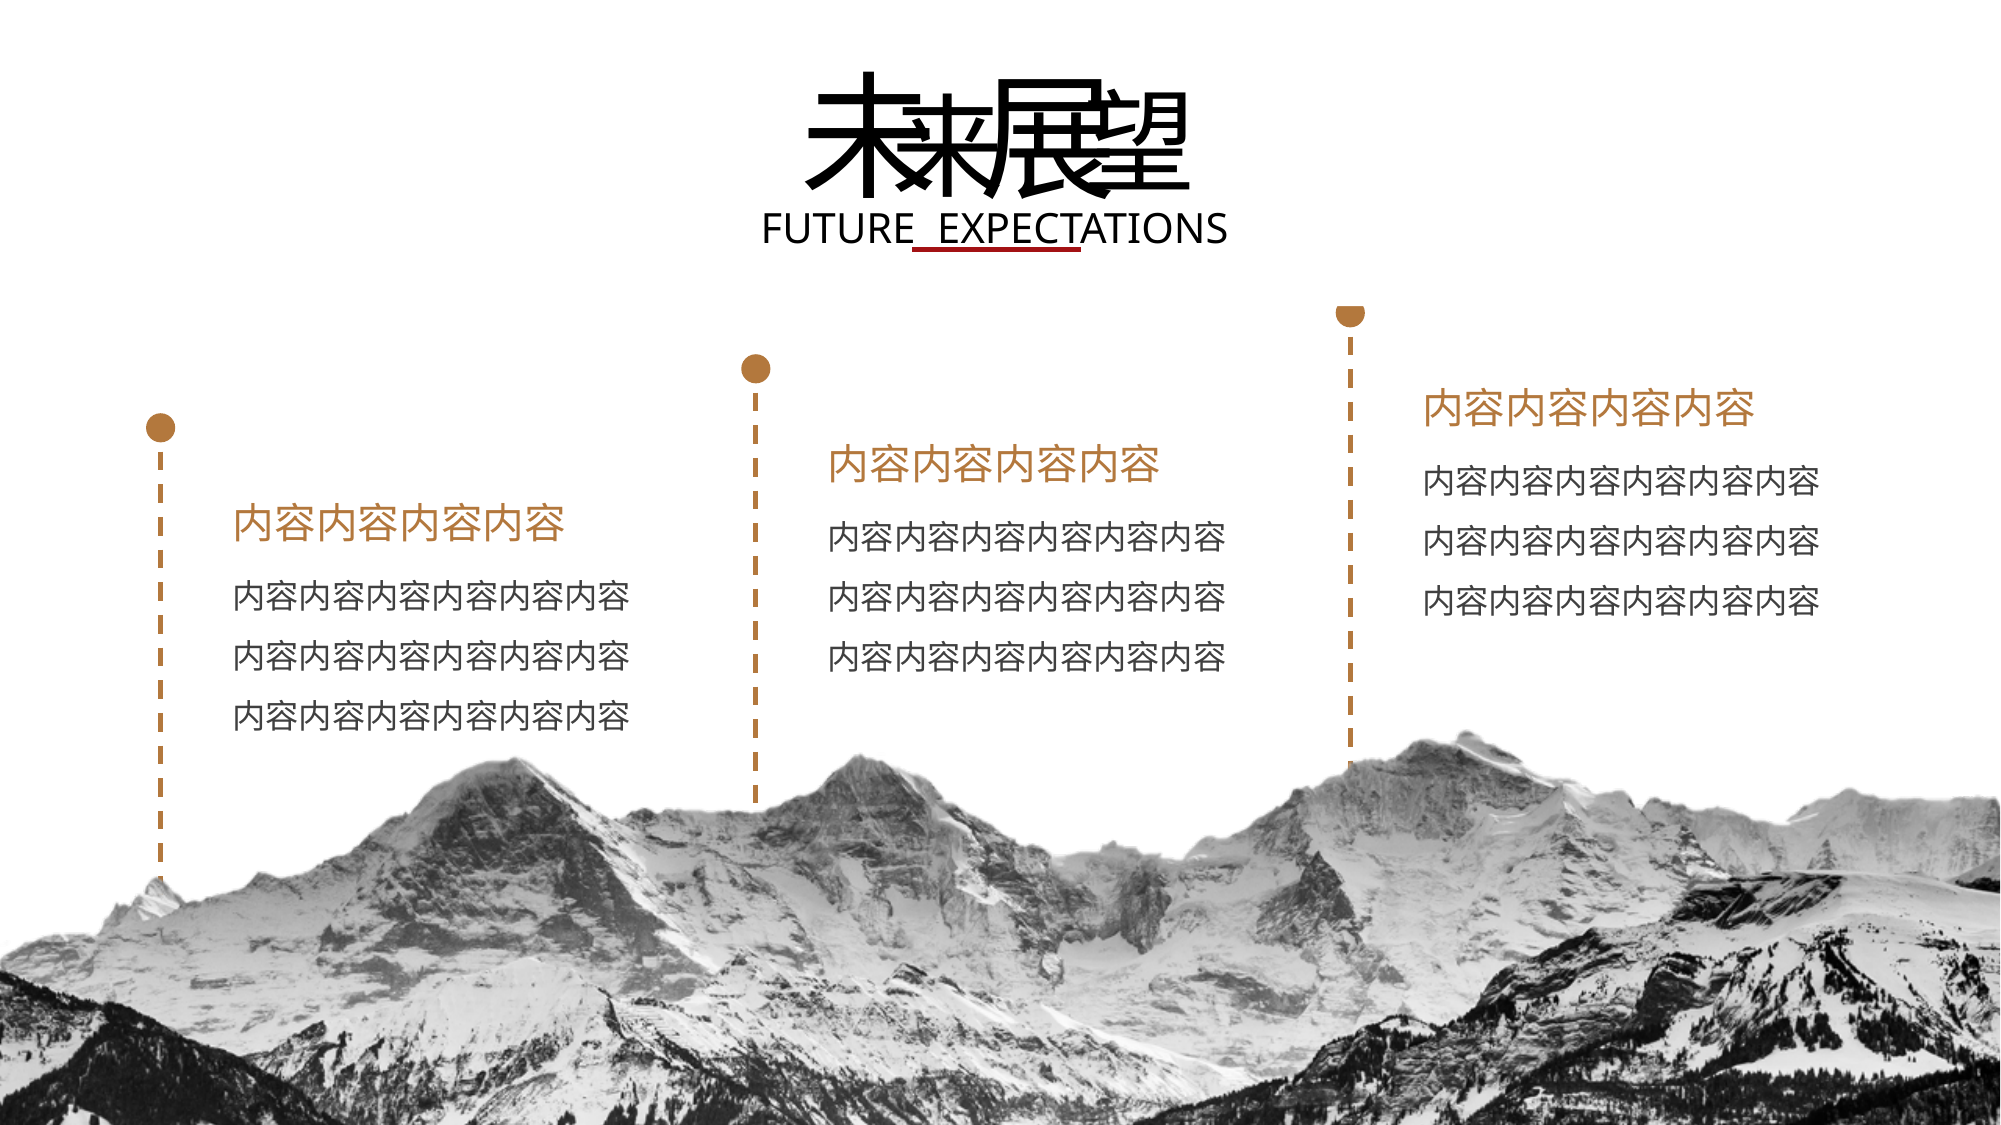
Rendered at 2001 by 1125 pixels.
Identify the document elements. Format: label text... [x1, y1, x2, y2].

text_box FUTURE EXPECTATIONS [745, 194, 1244, 259]
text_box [217, 489, 658, 739]
text_box [0, 0, 2000, 307]
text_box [1407, 374, 1847, 624]
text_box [145, 413, 176, 934]
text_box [812, 430, 1253, 680]
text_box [741, 354, 771, 875]
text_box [784, 42, 1212, 226]
text_box [0, 307, 2000, 1125]
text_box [1335, 298, 1365, 819]
